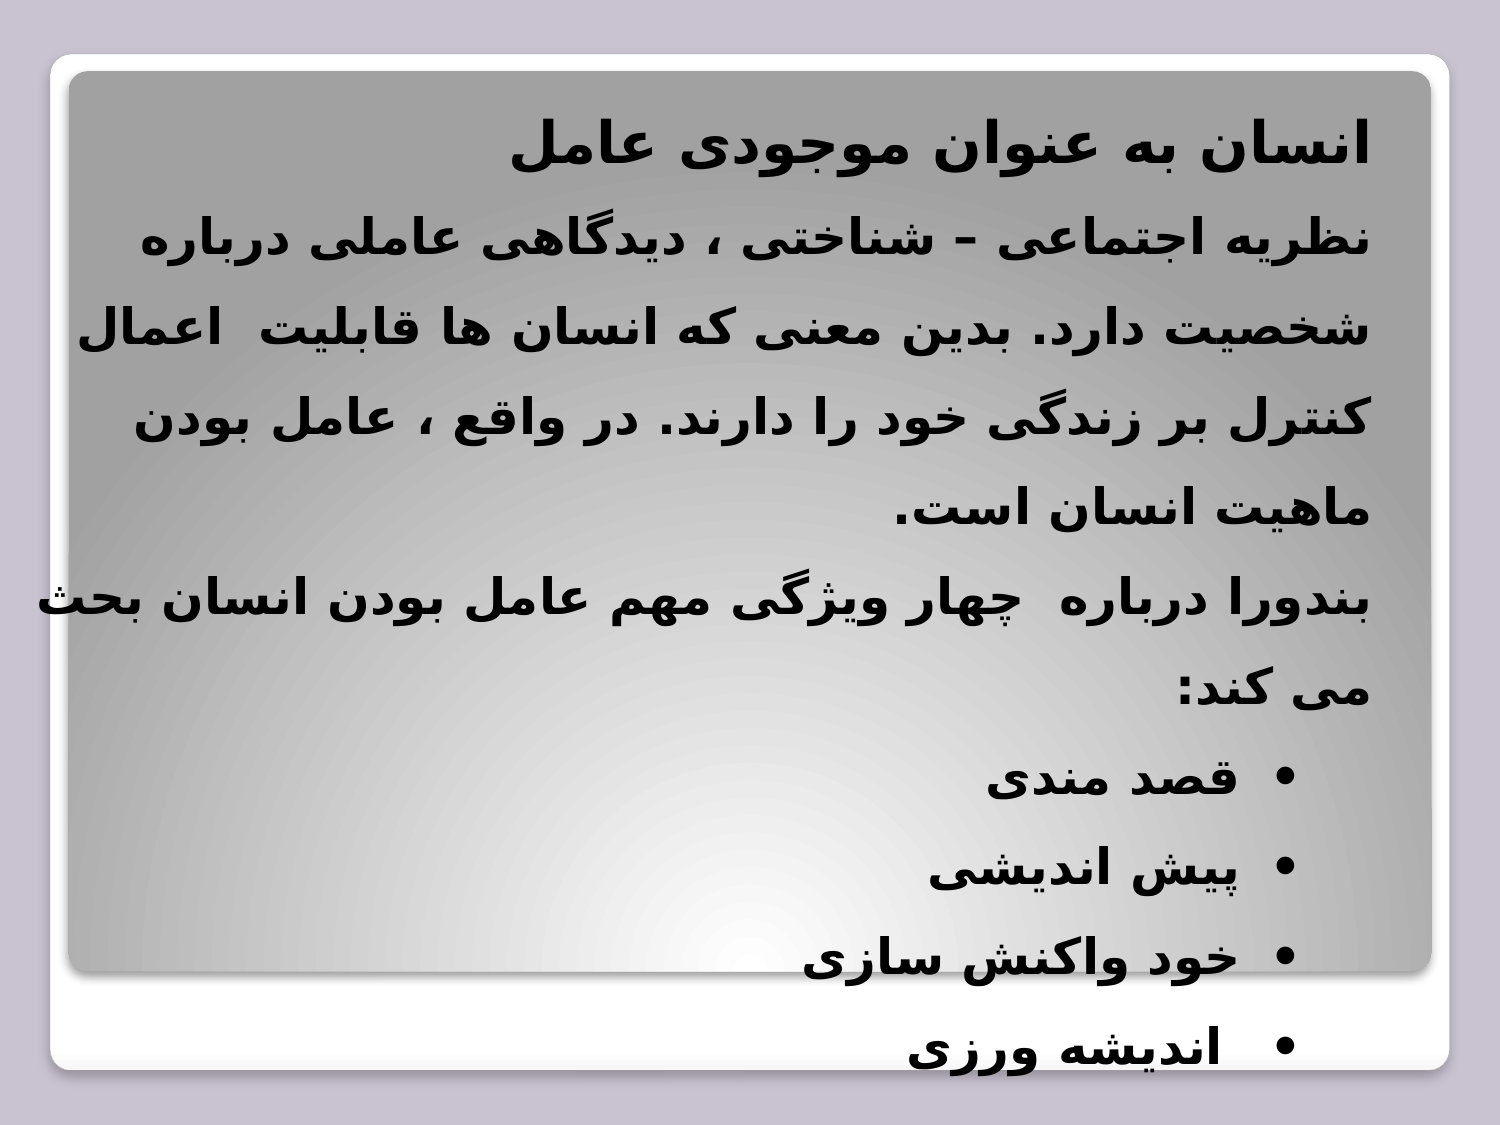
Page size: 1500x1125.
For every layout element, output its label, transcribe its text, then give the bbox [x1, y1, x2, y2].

text_box انسان به عنوان موجودی عامل نظریه اجتماعی – شناختی ، دیدگاهی عاملی درباره شخصیت دارد. بدین معنی که انسان ها قابلیت اعمال کنترل بر زندگی خود را دارند. در واقع ، عامل بودن ماهیت انسان است. بندورا درباره چهار ویژگی مهم عامل بودن انسان بحث می کند: قصد مندی پیش اندیشی خود واکنش سازی اندیشه ورزی انسان ها عاملان تجربه نه صرفا دریافت کنندگان تجربه [17, 62, 1388, 1125]
